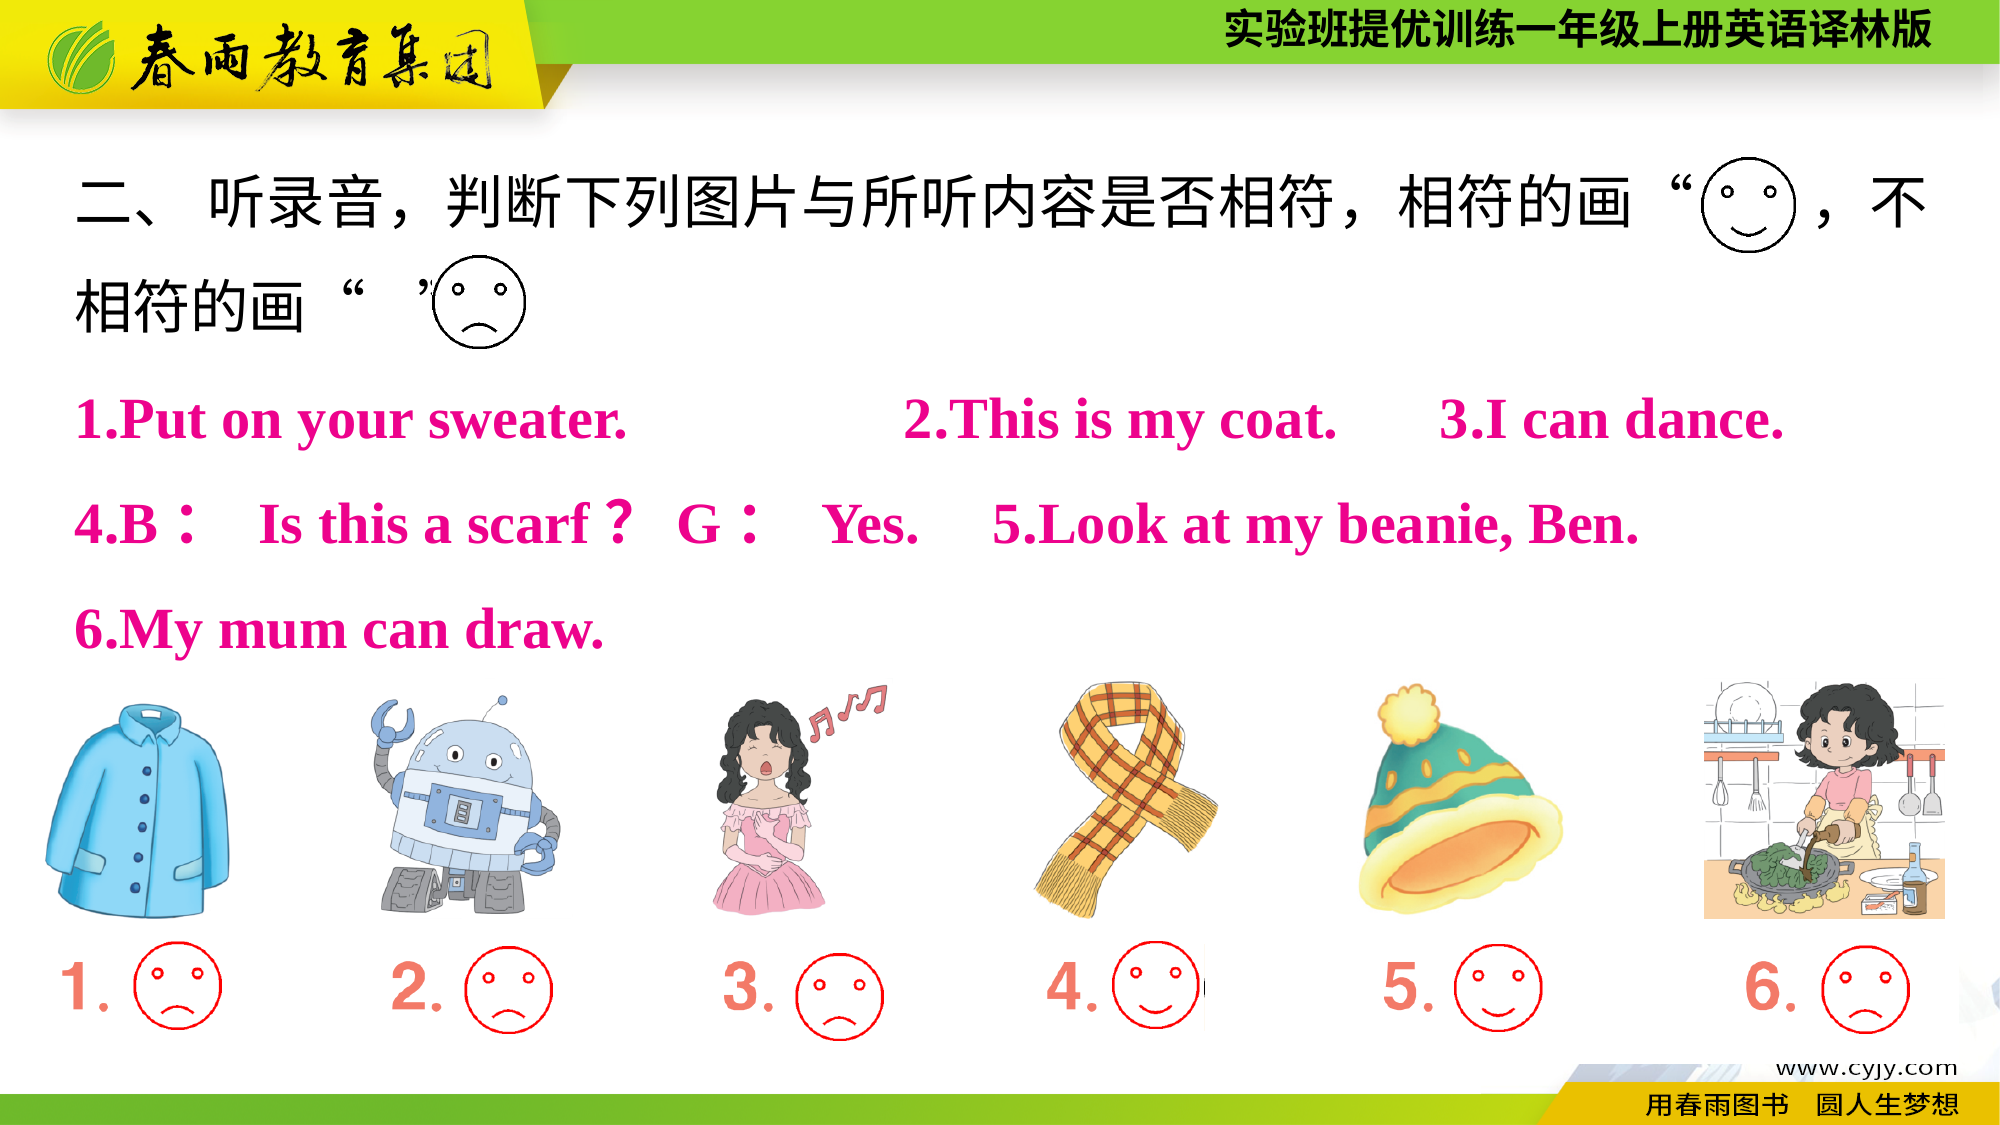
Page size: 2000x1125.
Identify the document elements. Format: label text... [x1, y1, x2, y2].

list 二、 听录音，判断下列图片与所听内容是否相符，相符的画“ ”，不相符的画“ ”。 [59, 122, 1944, 337]
picture [0, 0, 2000, 1125]
text_box 1.Put on your sweater. 2.This is my coat. 3.I can dance. 4.B： Is this a scarf？G： Yes. 5.Look at my beanie, Ben. 6.My mum can draw. [59, 338, 1944, 644]
